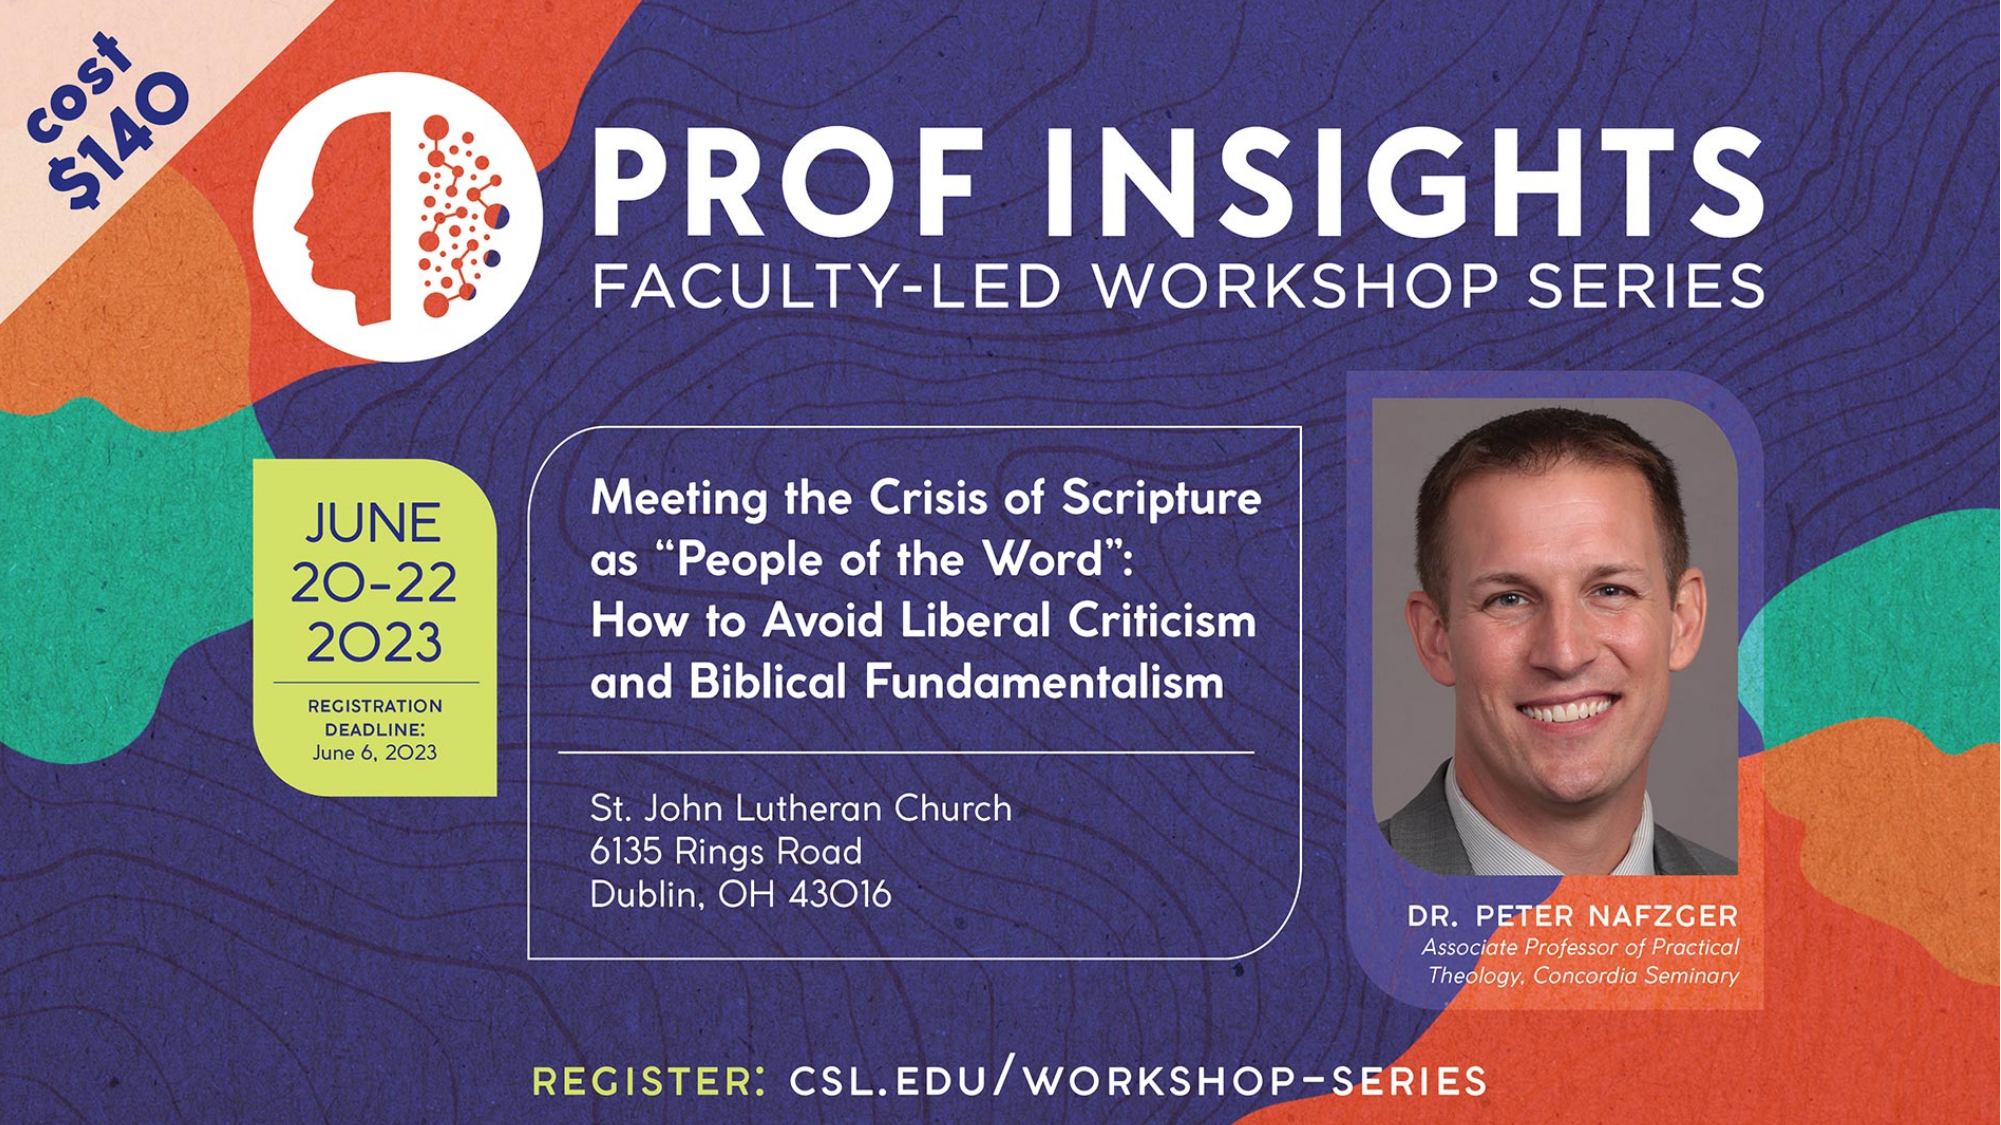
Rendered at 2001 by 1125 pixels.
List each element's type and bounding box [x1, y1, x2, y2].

list [0, 0, 2000, 1125]
